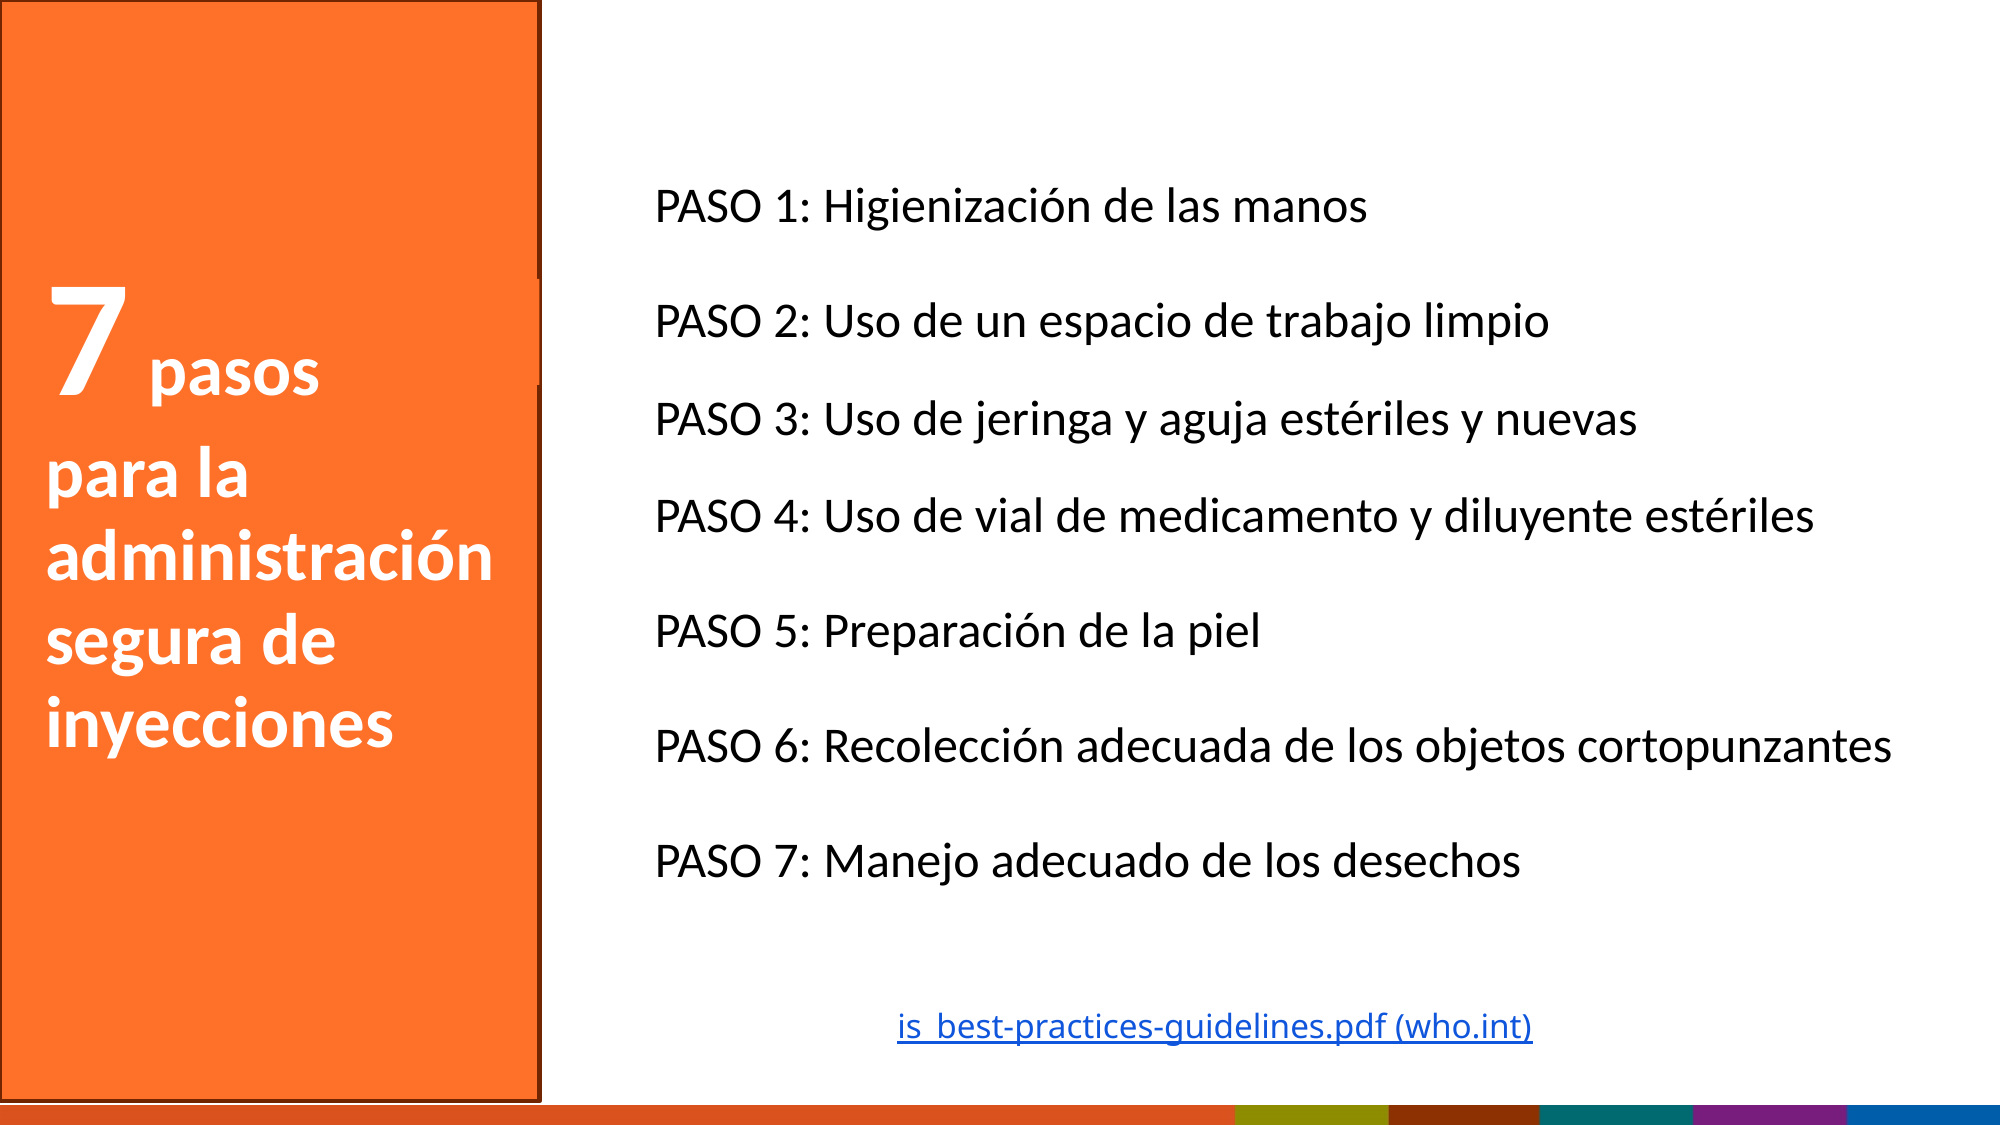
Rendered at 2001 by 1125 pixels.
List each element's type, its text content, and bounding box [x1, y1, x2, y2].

text_box PASO 1: Higienización de las manos PASO 2: Uso de un espacio de trabajo limpio PASO 3: Uso de jeringa y aguja estériles y nuevas PASO 4: Uso de vial de medicamento y diluyente estériles PASO 5: Preparación de la piel PASO 6: Recolección adecuada de los objetos cortopunzantes PASO 7: Manejo adecuado de los desechos [640, 135, 1970, 986]
picture [0, 1105, 2000, 1125]
text_box is_best-practices-guidelines.pdf (who.int) [544, 998, 1900, 1059]
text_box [0, 0, 540, 1102]
